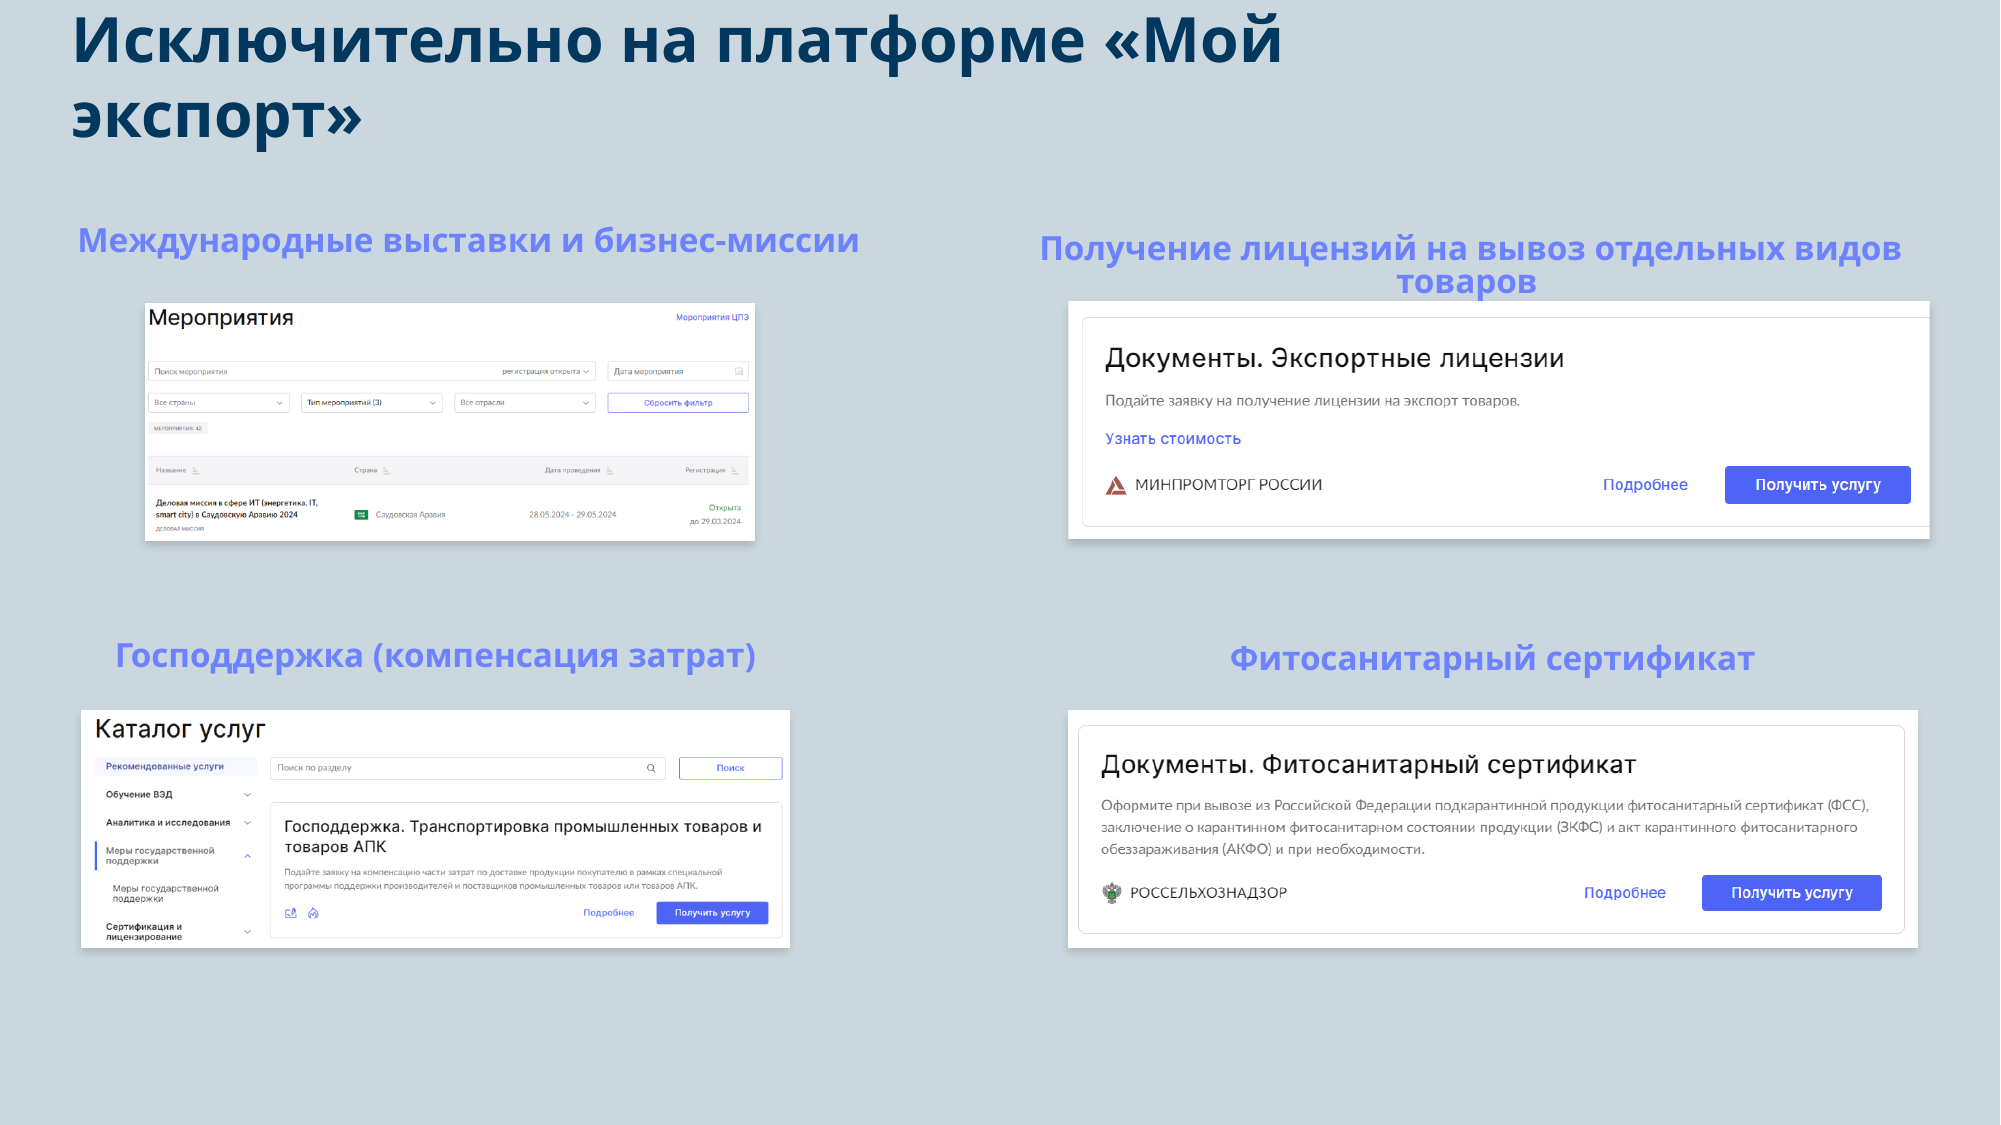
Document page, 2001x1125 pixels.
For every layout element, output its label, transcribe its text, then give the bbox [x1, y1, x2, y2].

text_box Господдержка (компенсация затрат) [96, 633, 776, 682]
picture [1068, 710, 1918, 948]
picture [81, 710, 790, 948]
text_box Получение лицензий на вывоз отдельных видов товаров [999, 225, 1943, 308]
picture [145, 303, 755, 541]
text_box Исключительно на платформе «Мой экспорт» [56, 31, 1519, 120]
text_box Фитосанитарный сертификат [1124, 629, 1862, 685]
text_box Международные выставки и бизнес-миссии [56, 225, 882, 277]
picture [1068, 301, 1930, 539]
